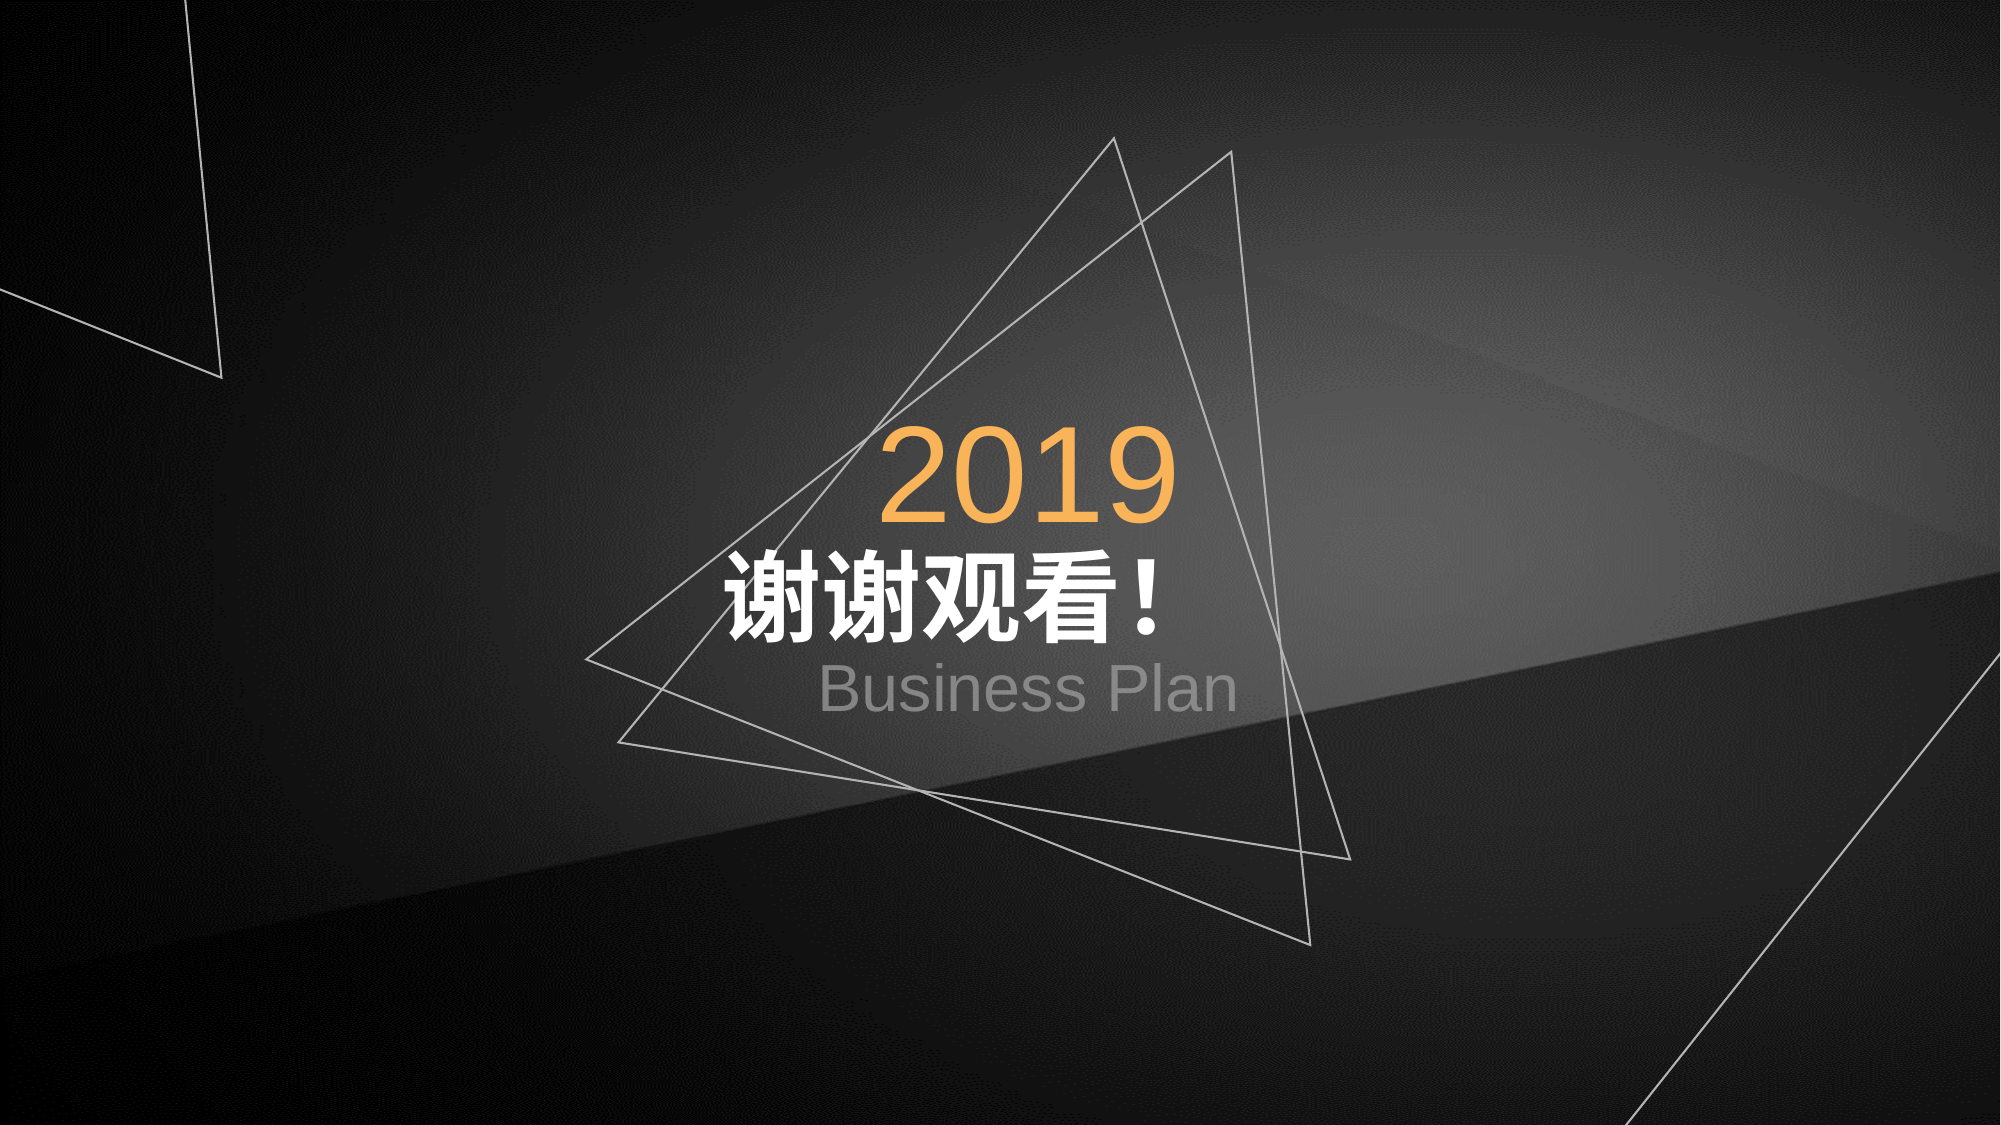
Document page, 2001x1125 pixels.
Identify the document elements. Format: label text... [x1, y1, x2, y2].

text_box [1624, 652, 2000, 1125]
text_box [769, 733, 1312, 947]
text_box 谢谢观看！ [706, 526, 1237, 637]
text_box [1291, 733, 1352, 861]
text_box [616, 690, 914, 791]
text_box [916, 136, 1142, 377]
text_box [754, 442, 860, 526]
text_box Business Plan [702, 637, 1355, 733]
text_box [0, 0, 223, 380]
text_box [584, 563, 706, 707]
picture [0, 0, 2001, 1125]
text_box [943, 149, 1281, 637]
text_box 2019 [860, 377, 1197, 558]
